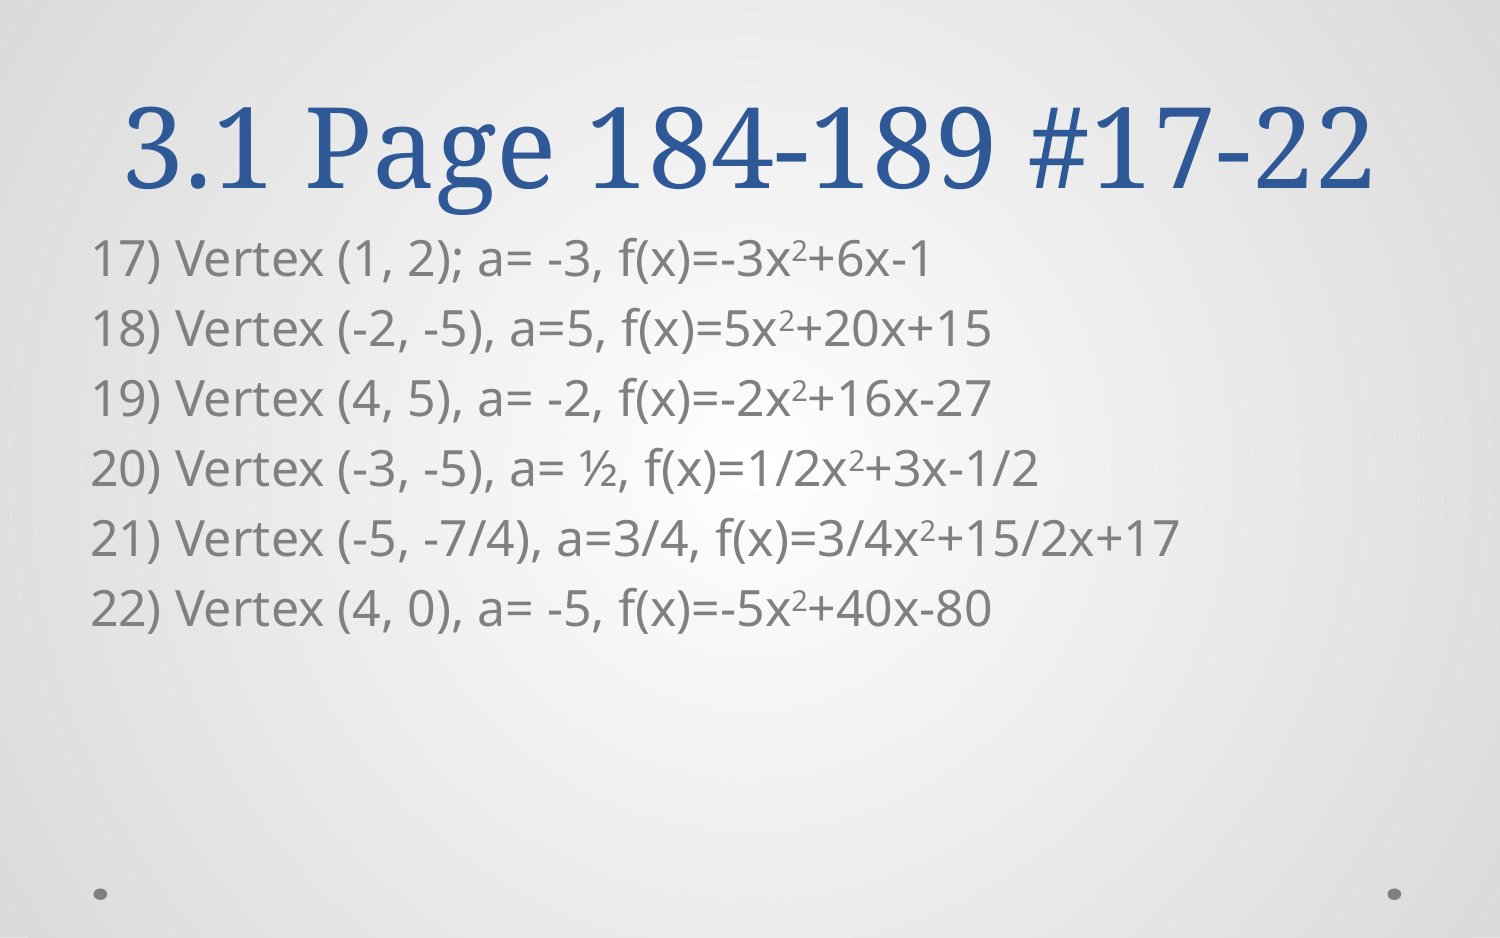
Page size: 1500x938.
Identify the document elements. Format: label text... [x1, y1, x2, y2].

list 17) Vertex (1, 2); a= -3, f(x)=-3x2+6x-1 18) Vertex (-2, -5), a=5, f(x)=5x2+20x+15 19) Vertex (4, 5), a= -2, f(x)=-2x2+16x-27 20) Vertex (-3, -5), a= ½, f(x)=1/2x2+3x-1/2 21) Vertex (-5, -7/4), a=3/4, f(x)=3/4x2+15/2x+17 22) Vertex (4, 0), a= -5, f(x)=-5x2+40x-80 [75, 218, 1425, 838]
title 3.1 Page 184-189 #17-22 [75, 0, 1425, 218]
